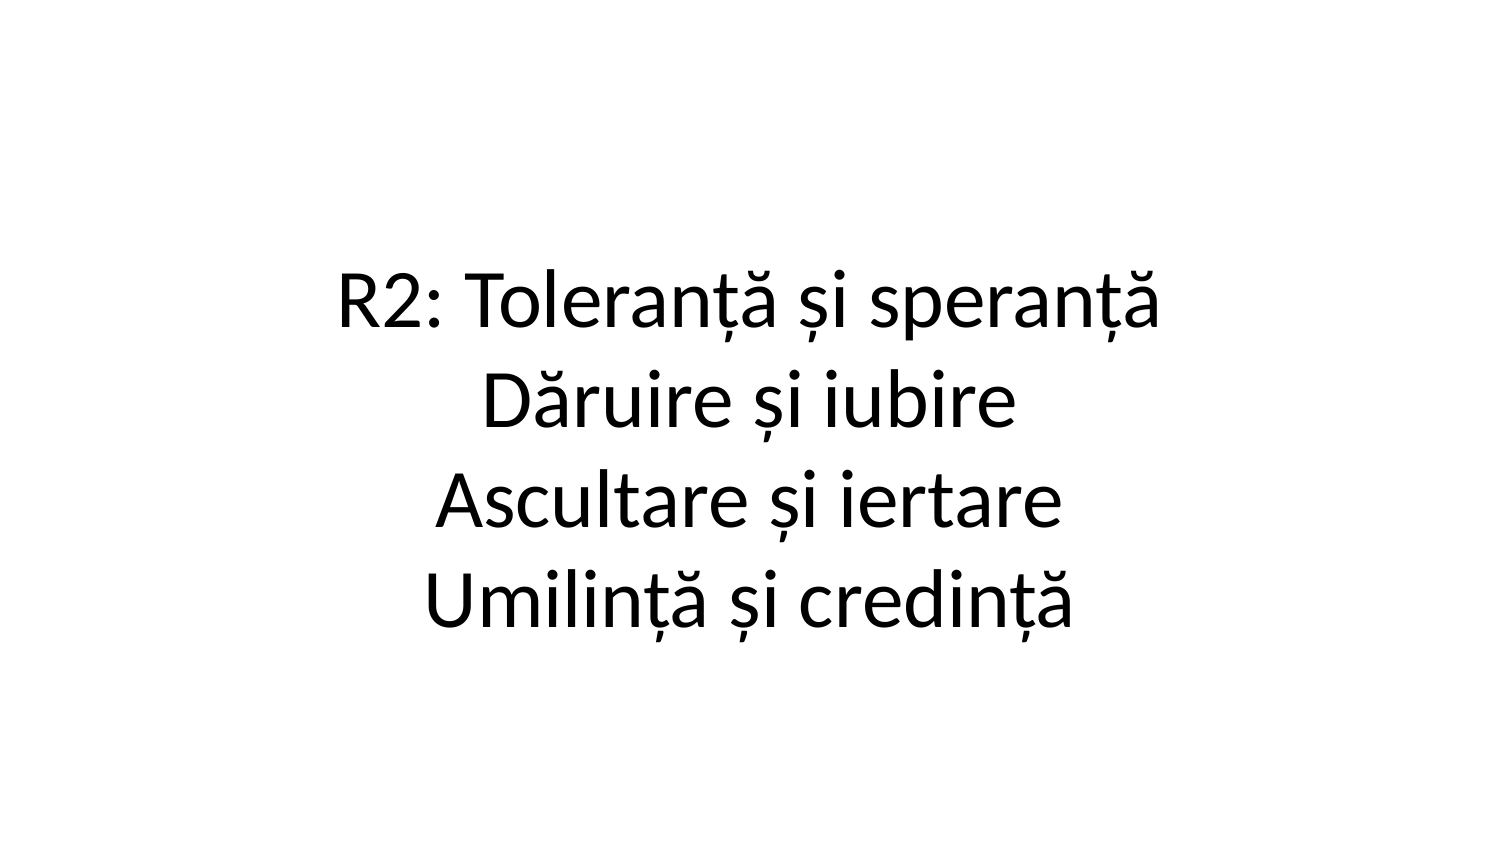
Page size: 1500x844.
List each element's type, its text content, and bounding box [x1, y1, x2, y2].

text_box R2: Toleranță și speranță Dăruire și iubire Ascultare și iertare Umilință și credință [321, 192, 1179, 652]
